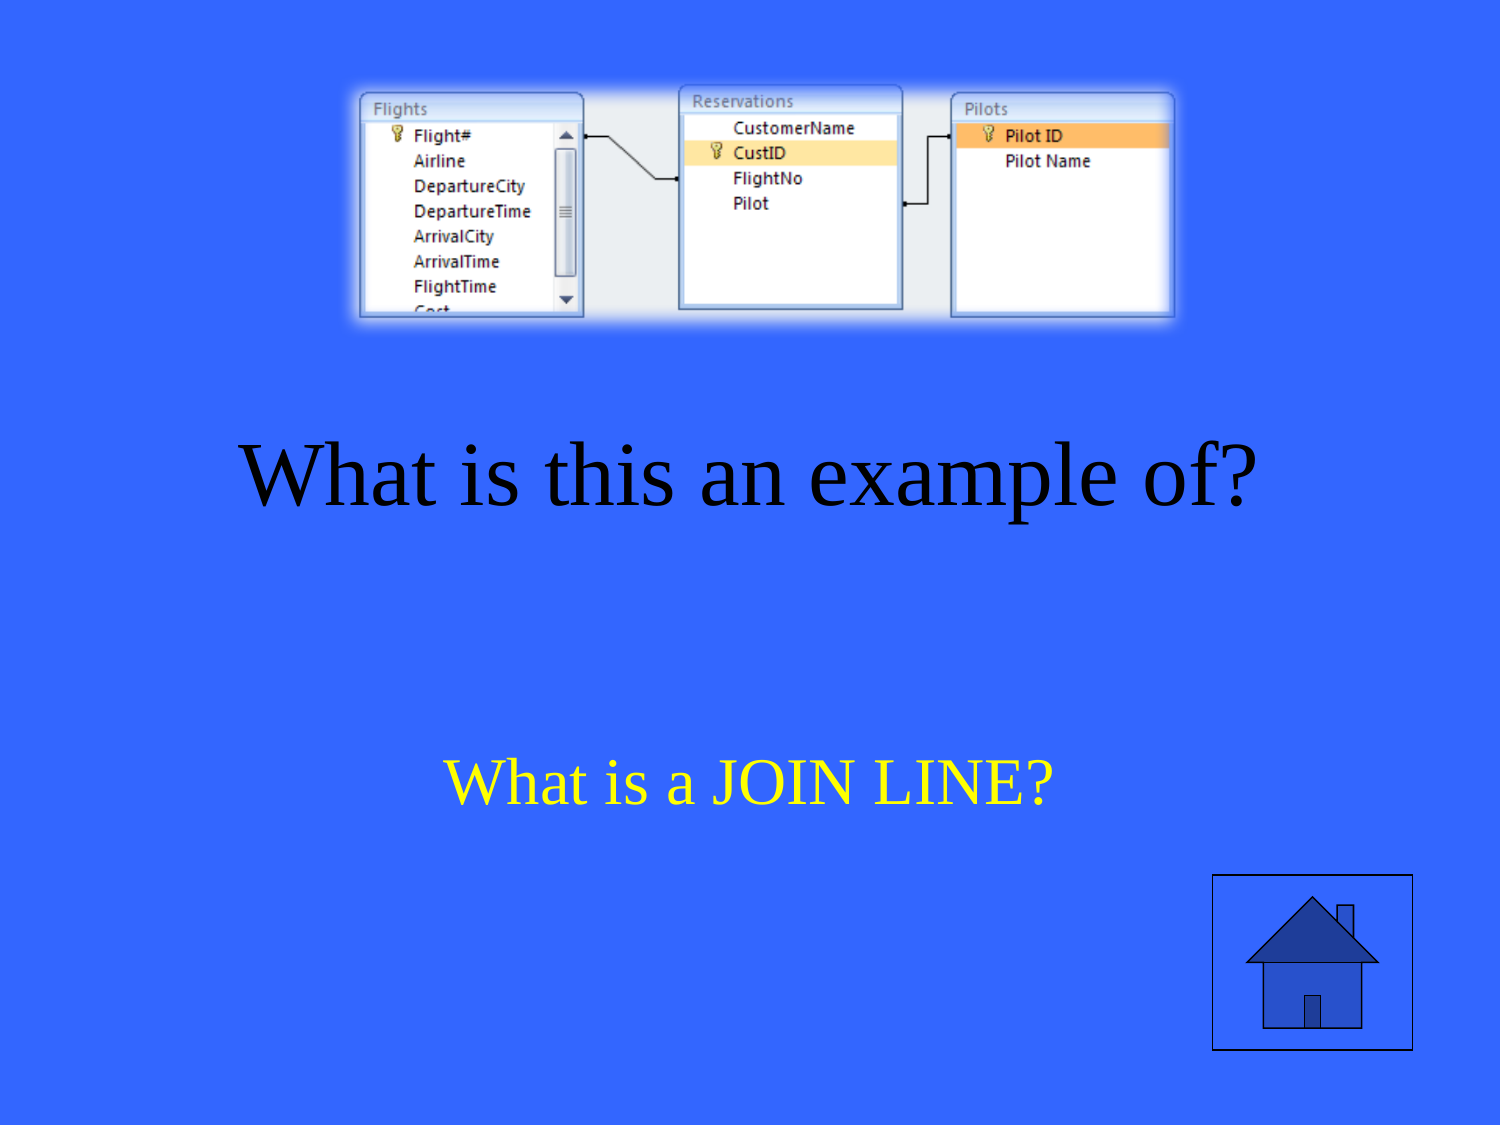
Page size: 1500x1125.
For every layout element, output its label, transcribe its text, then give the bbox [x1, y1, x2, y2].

subtitle What is a JOIN LINE? [224, 637, 1276, 926]
picture [337, 74, 1188, 338]
title What is this an example of? [112, 374, 1388, 563]
text_box [1212, 875, 1413, 1051]
